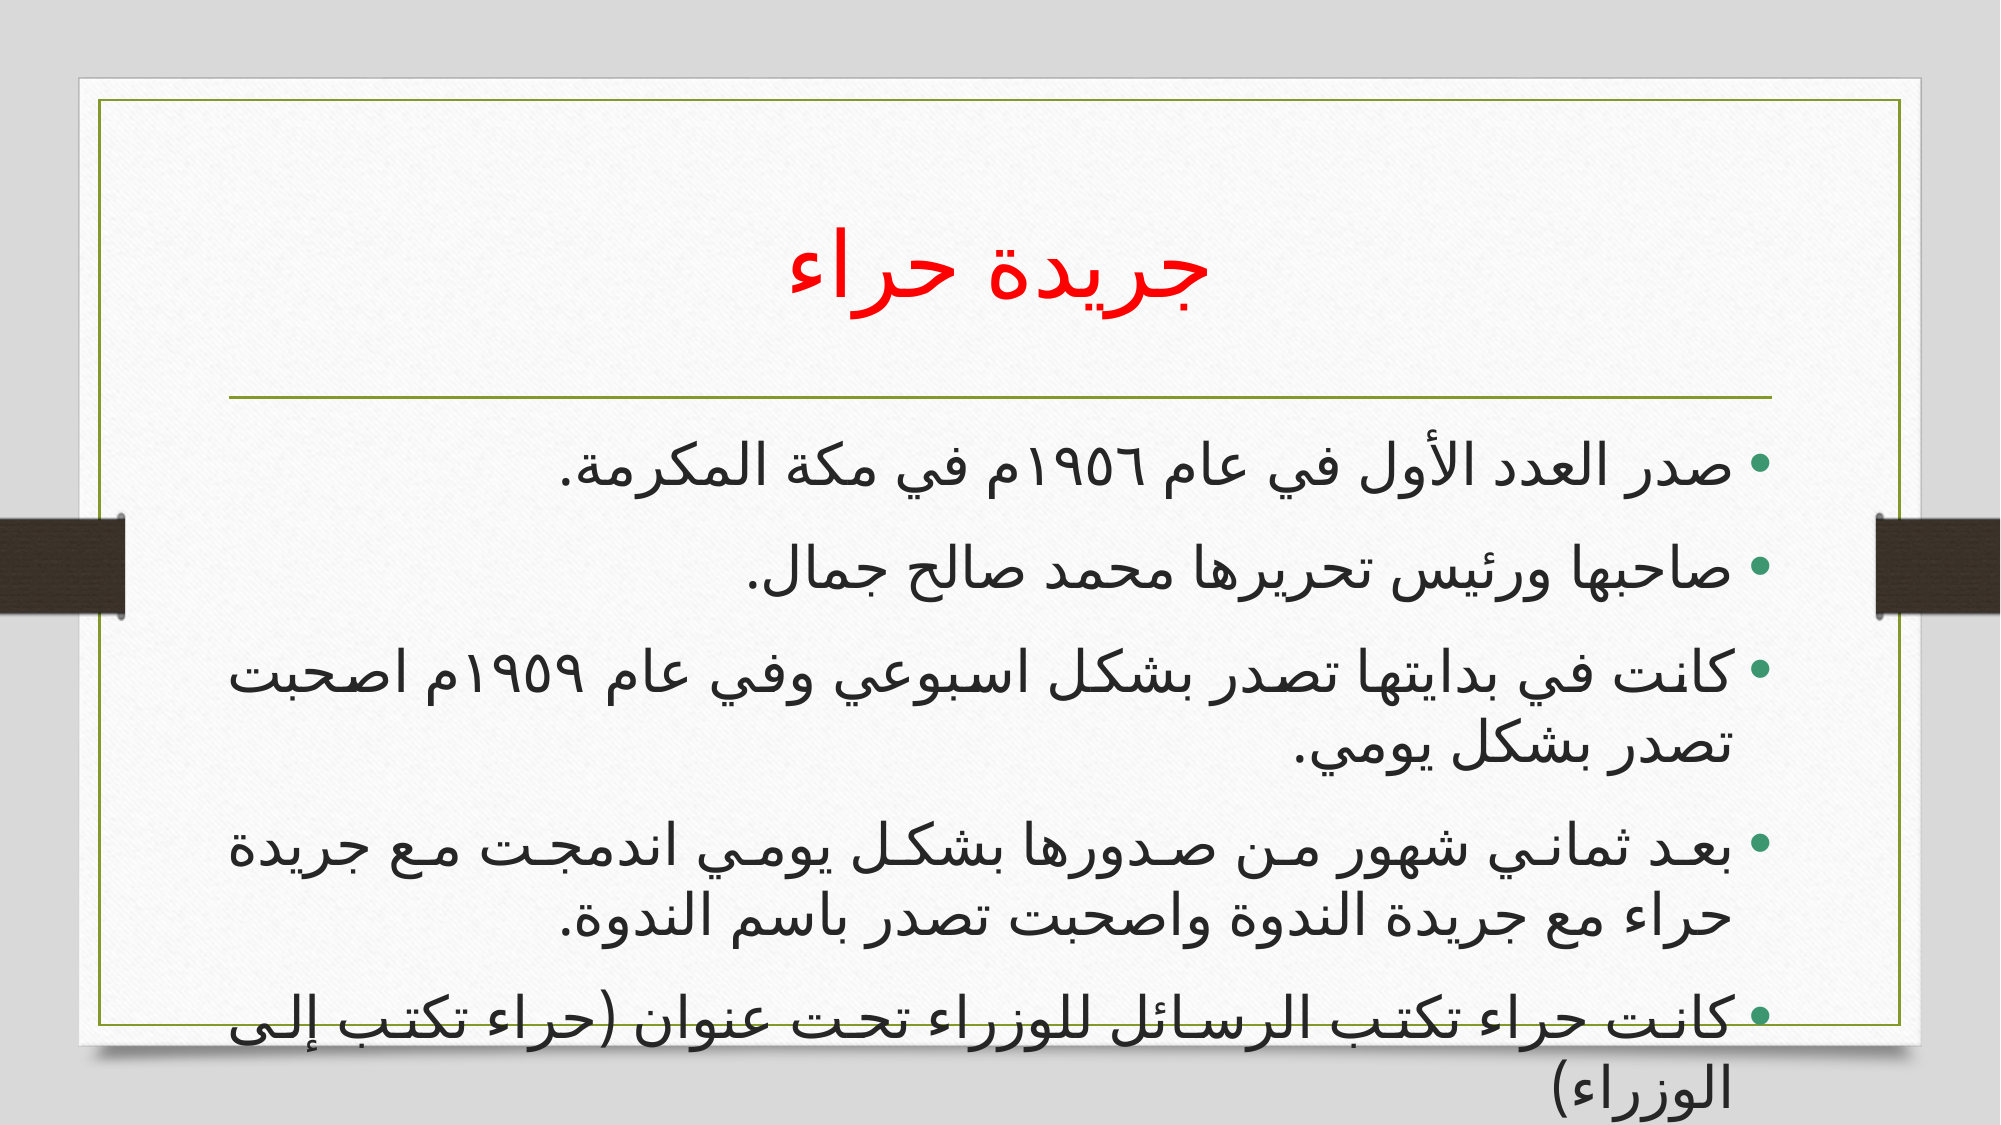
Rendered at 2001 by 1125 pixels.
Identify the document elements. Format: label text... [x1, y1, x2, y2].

title جريدة حراء [212, 161, 1788, 375]
list صدر العدد الأول في عام ١٩٥٦م في مكة المكرمة. صاحبها ورئيس تحريرها محمد صالح جمال. كانت في بدايتها تصدر بشكل اسبوعي وفي عام ١٩٥٩م اصحبت تصدر بشكل يومي. بعد ثماني شهور من صدورها بشكل يومي اندمجت مع جريدة حراء مع جريدة الندوة واصحبت تصدر باسم الندوة. كانت حراء تكتب الرسائل للوزراء تحت عنوان (حراء تكتب إلى الوزراء) [212, 419, 1788, 964]
picture [0, 0, 2001, 1125]
